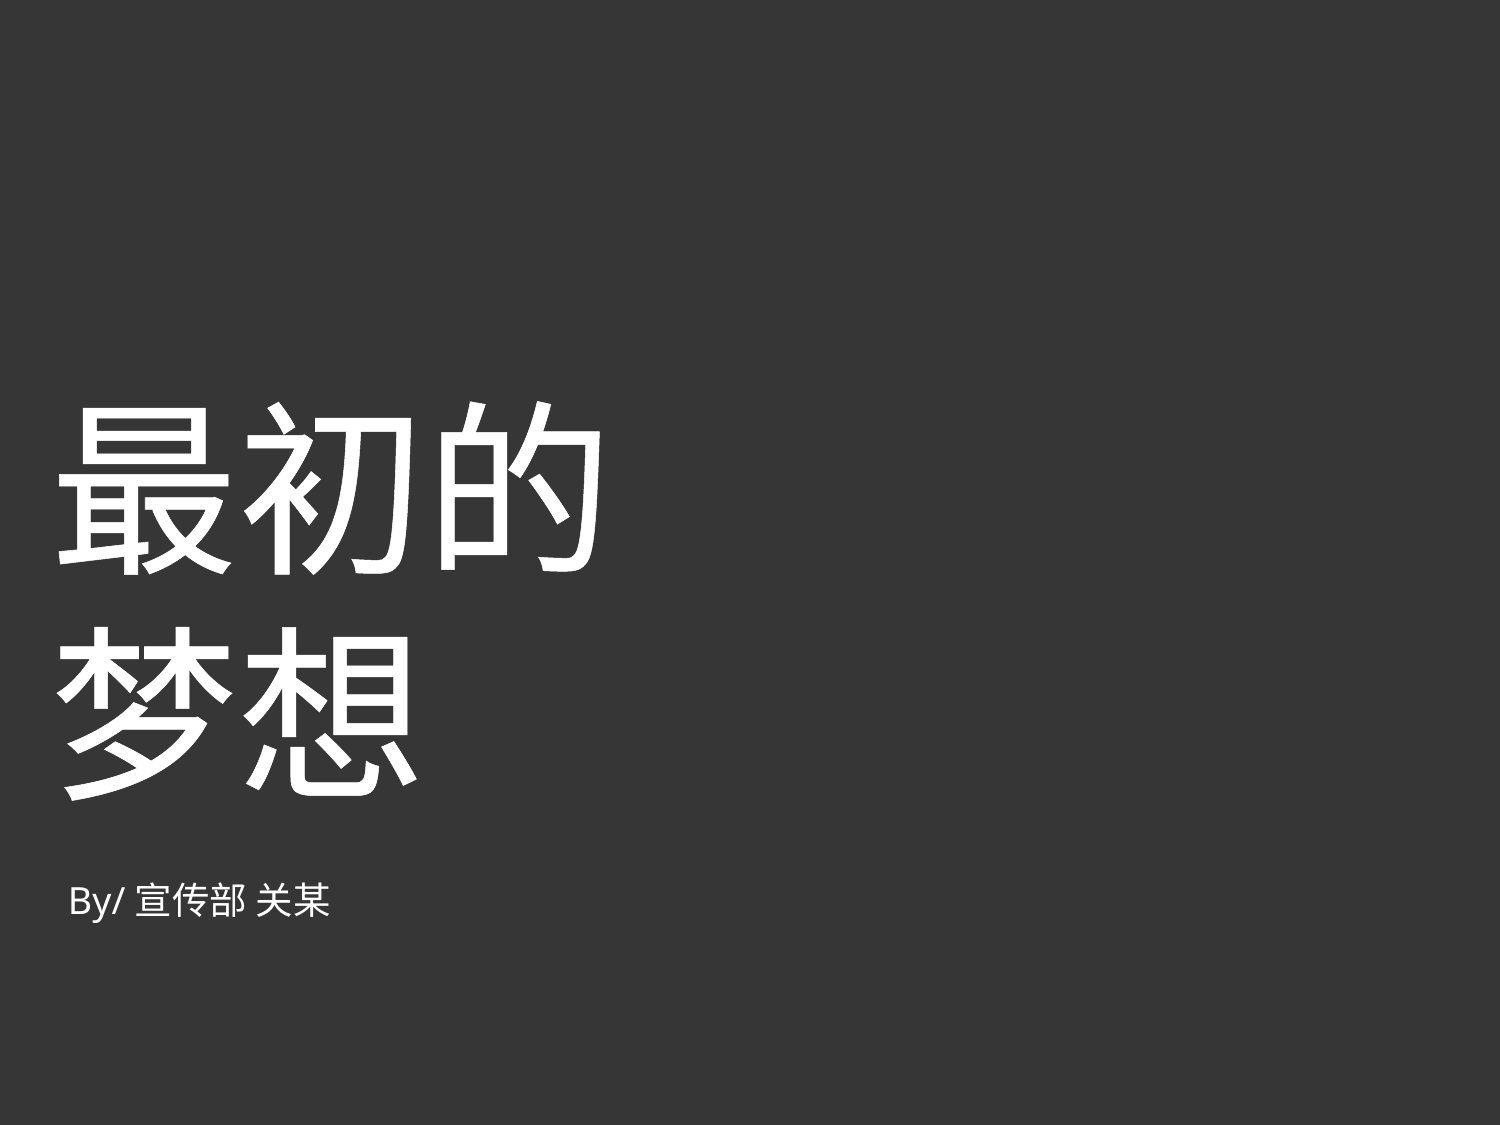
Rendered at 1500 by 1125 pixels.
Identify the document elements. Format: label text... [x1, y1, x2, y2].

text_box 最初的 梦想 [35, 364, 691, 830]
text_box By/宣传部 关某 [53, 869, 384, 975]
